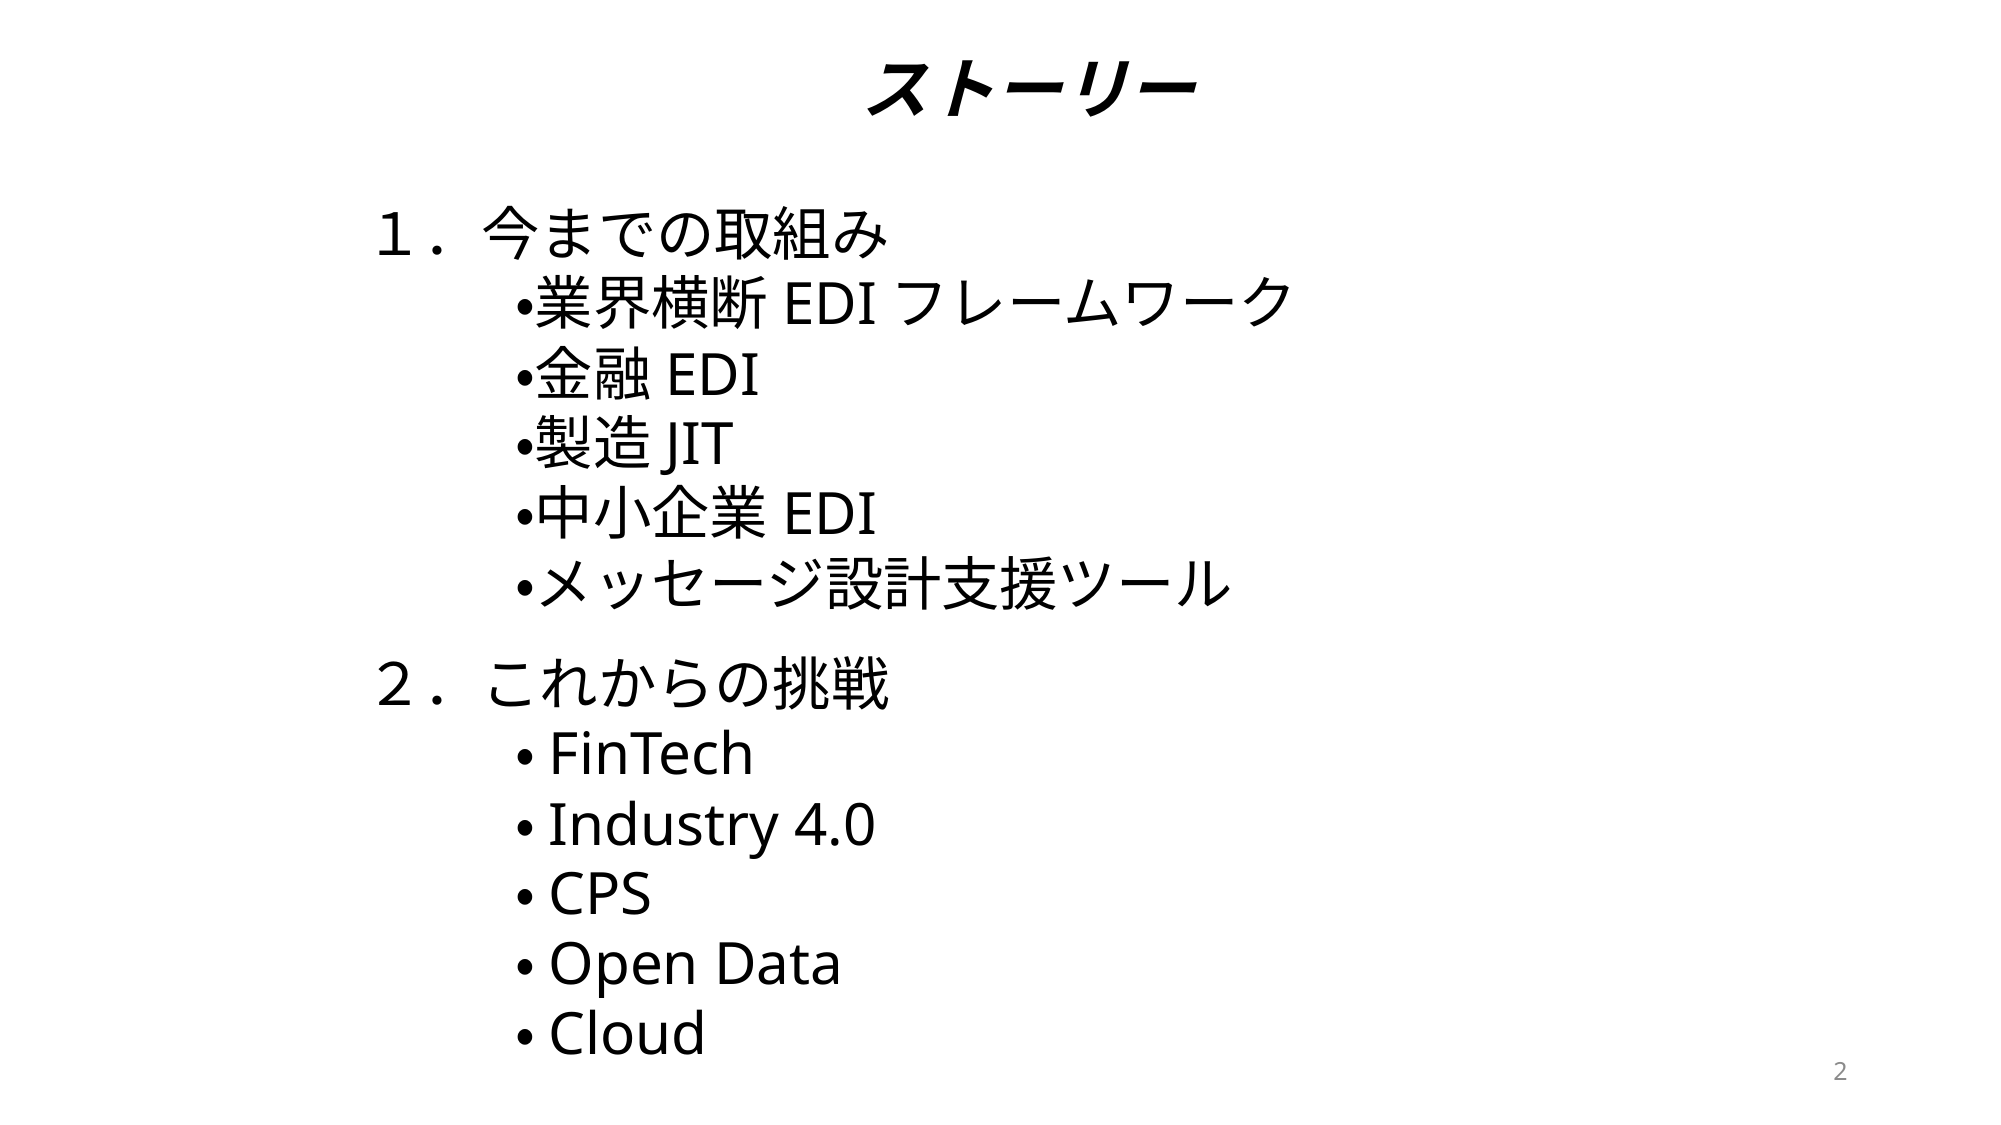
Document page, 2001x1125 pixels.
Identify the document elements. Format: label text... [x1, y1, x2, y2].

slide_number 2 [1412, 1042, 1863, 1103]
text_box ストーリー １．今までの取組み ・業界横断EDIフレームワーク ・金融EDI ・製造JIT ・中小企業EDI ・メッセージ設計支援ツール ２．これからの挑戦 ・FinTech ・Industry 4.0 ・CPS ・Open Data ・Cloud [350, 39, 1708, 1074]
